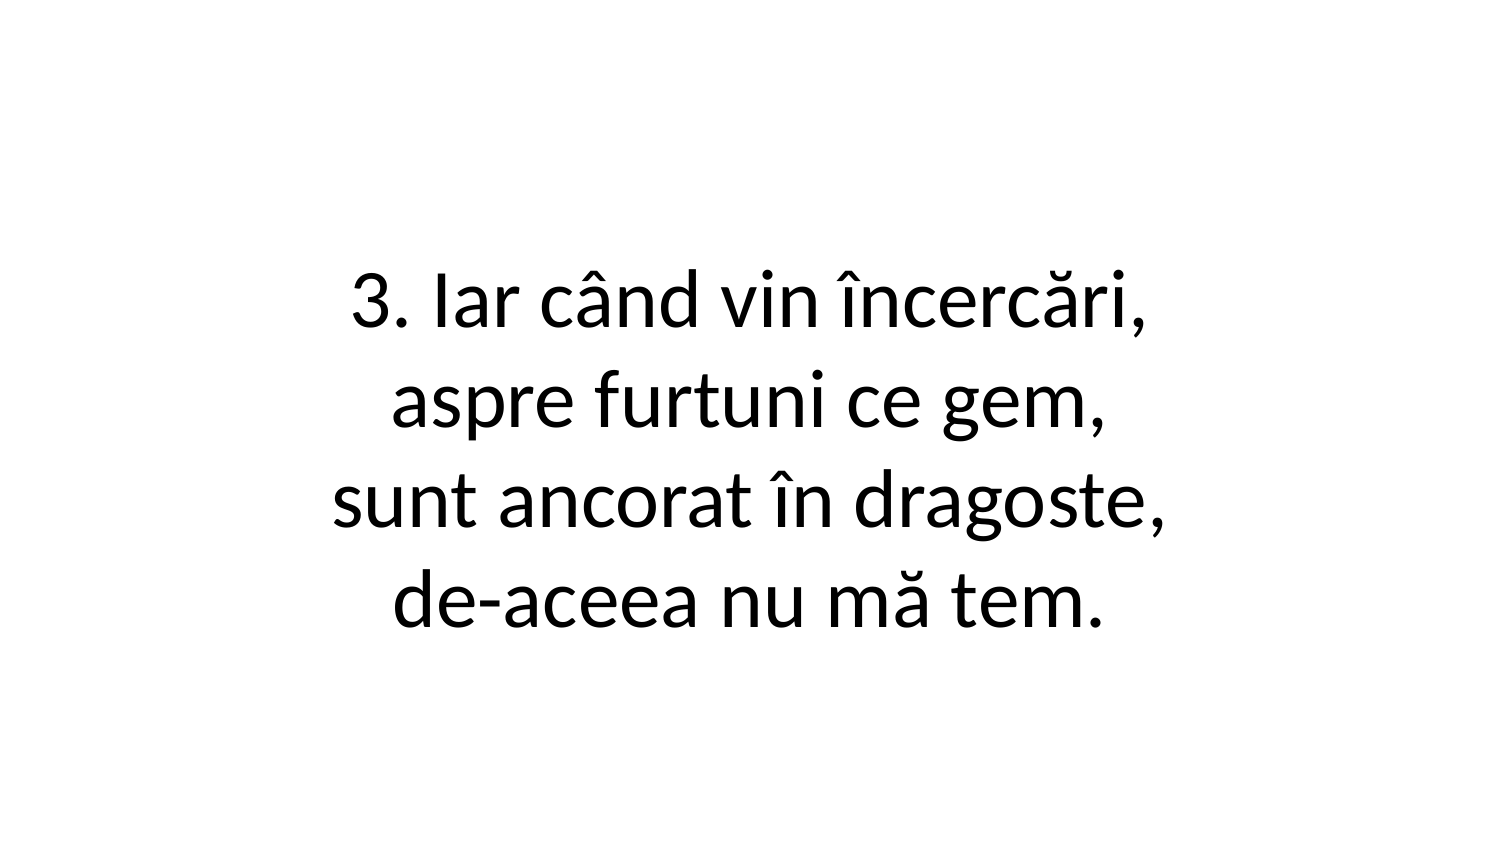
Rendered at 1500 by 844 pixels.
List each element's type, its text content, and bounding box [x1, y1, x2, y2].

text_box 3. Iar când vin încercări, aspre furtuni ce gem, sunt ancorat în dragoste, de-aceea nu mă tem. [316, 192, 1184, 652]
